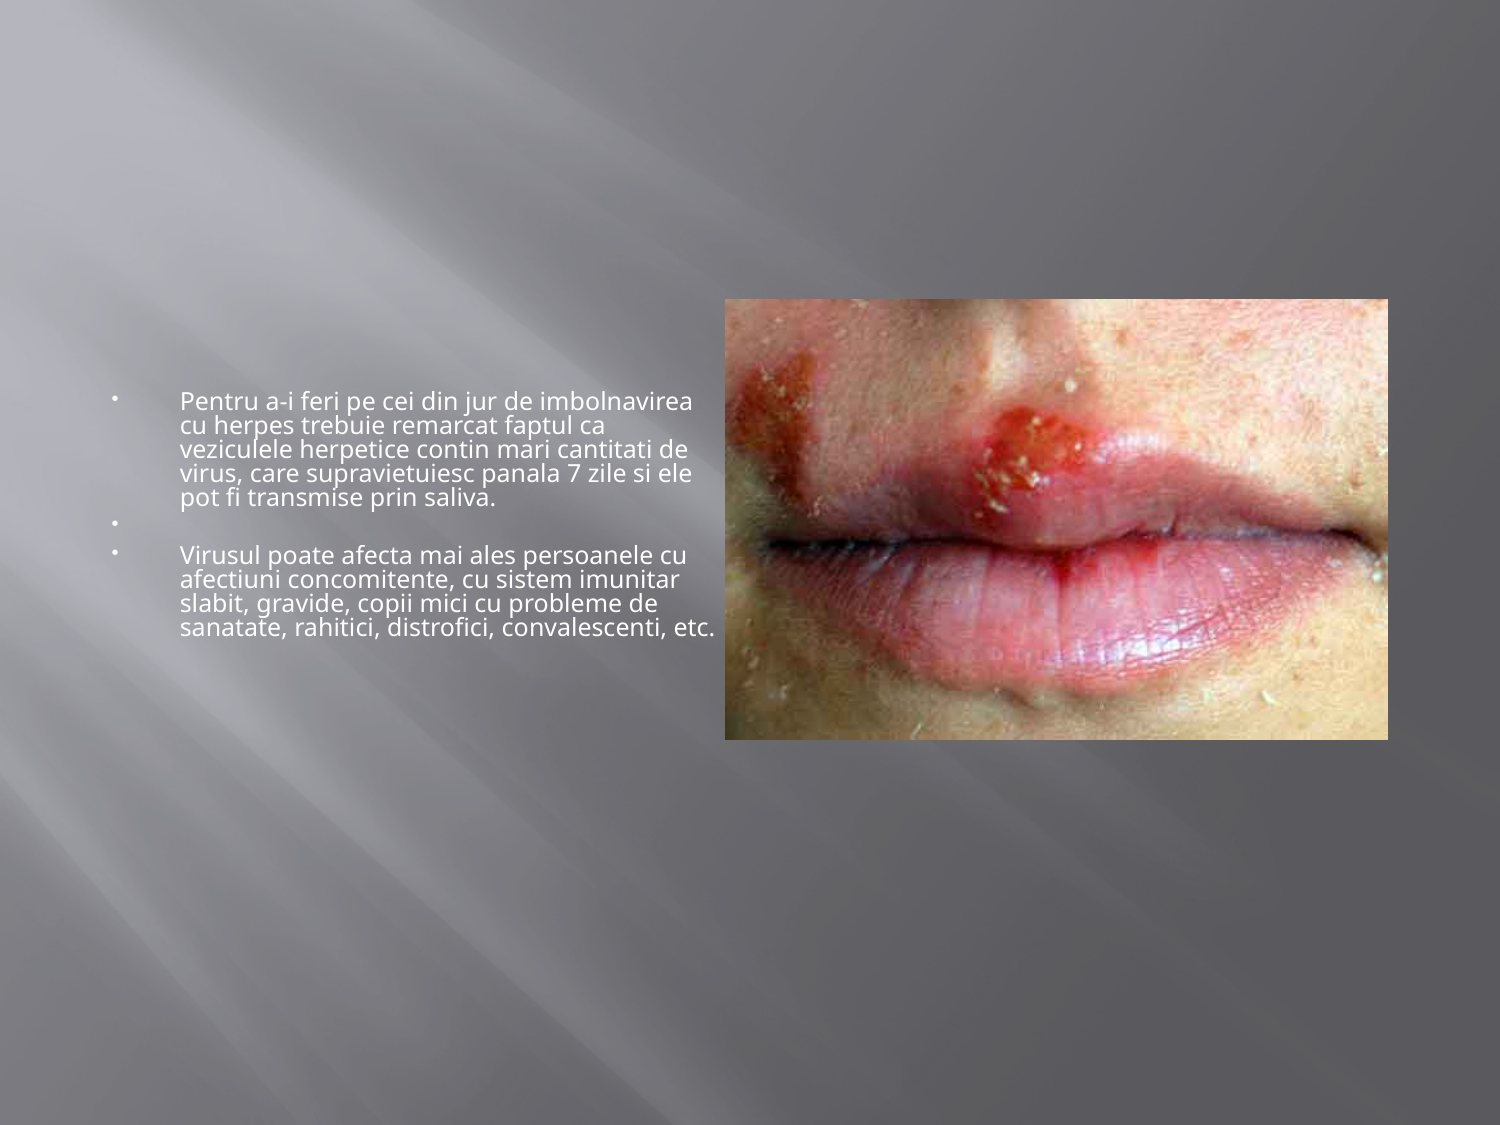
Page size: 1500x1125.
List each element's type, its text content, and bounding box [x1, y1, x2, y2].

list Pentru a-i feri pe cei din jur de imbolnavirea cu herpes trebuie remarcat faptul ca veziculele herpetice contin mari cantitati de virus, care supravietuiesc panala 7 zile si ele pot fi transmise prin saliva. Virusul poate afecta mai ales persoanele cu afectiuni concomitente, cu sistem imunitar slabit, gravide, copii mici cu probleme de sanatate, rahitici, distrofici, convalescenti, etc. [74, 262, 738, 1006]
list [724, 299, 1388, 740]
